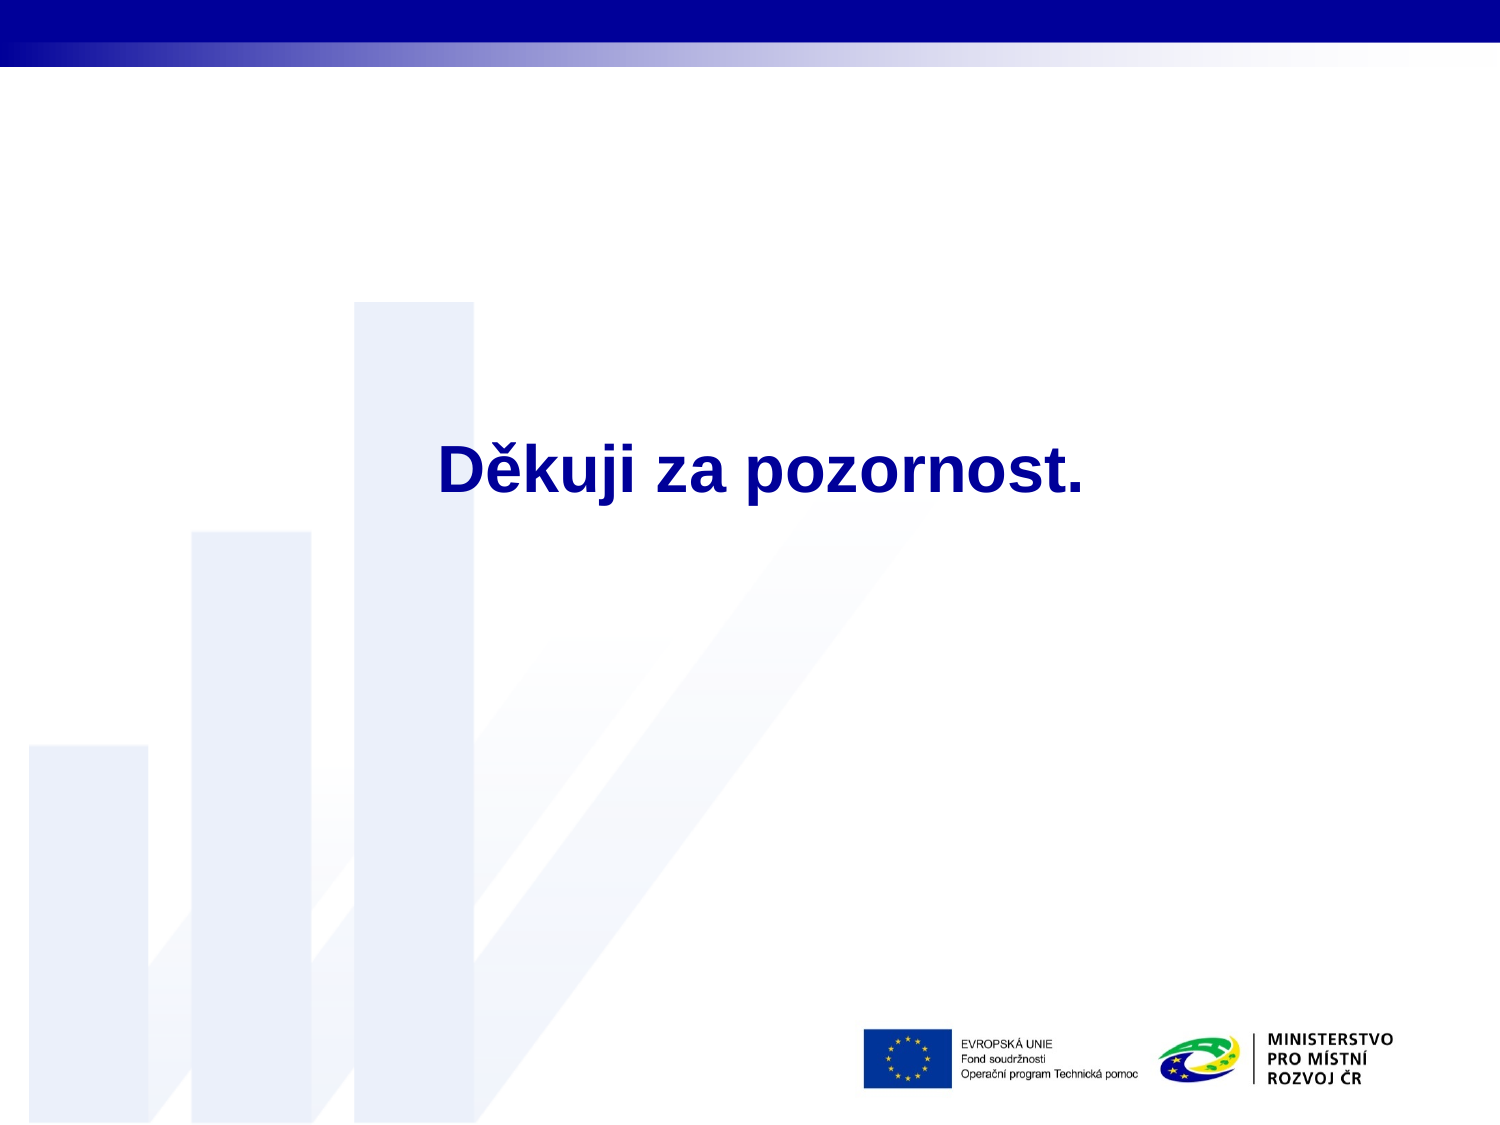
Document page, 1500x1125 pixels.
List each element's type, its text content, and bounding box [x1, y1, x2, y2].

list Děkuji za pozornost. [100, 231, 1424, 885]
picture [29, 302, 1412, 1125]
